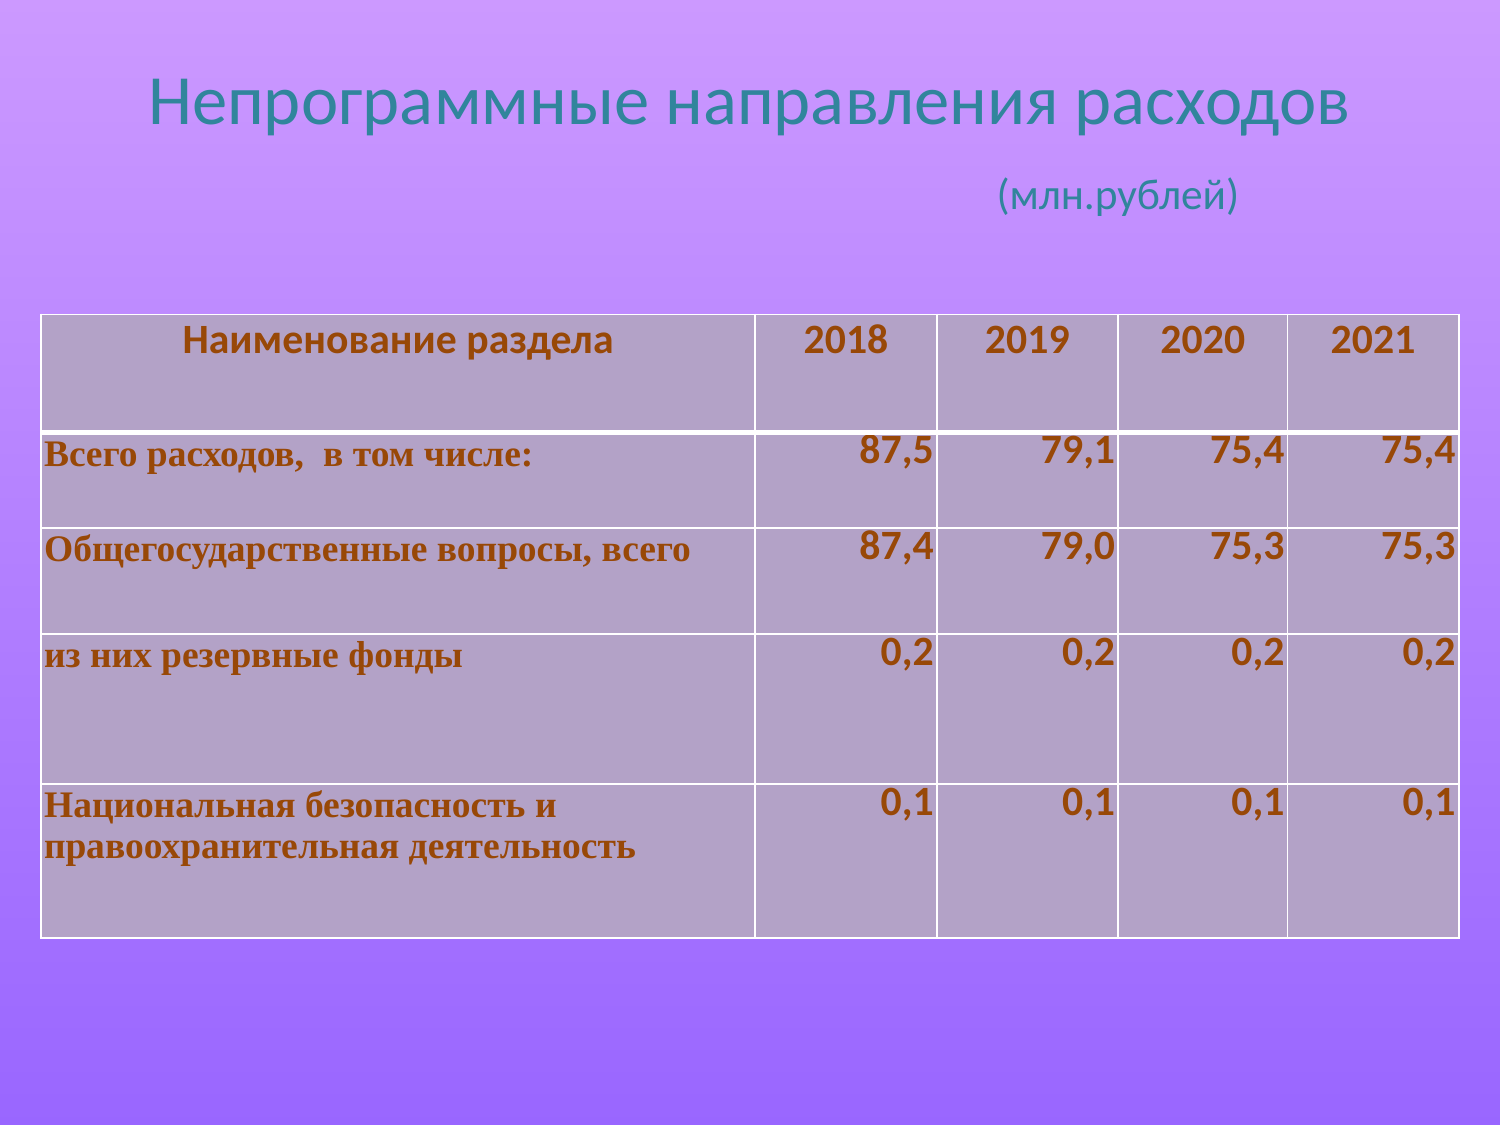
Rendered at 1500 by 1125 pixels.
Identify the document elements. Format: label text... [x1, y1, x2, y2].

table_header 2020 [1119, 315, 1287, 430]
table_header Наименование раздела [42, 315, 754, 430]
table_cell из них резервные фонды [42, 635, 754, 783]
table_cell 0,1 [1288, 785, 1458, 937]
table_cell 87,5 [756, 435, 936, 527]
table_cell Всего расходов, в том числе: [42, 435, 754, 527]
table_cell 75,3 [1288, 529, 1458, 633]
table_cell 0,2 [1288, 635, 1458, 783]
table_cell 0,2 [938, 635, 1117, 783]
table_cell 75,4 [1288, 435, 1458, 527]
table_cell 75,3 [1119, 529, 1287, 633]
table_header 2021 [1288, 315, 1458, 430]
table_cell 0,2 [1119, 635, 1287, 783]
title Непрограммные направления расходов (млн.рублей) [75, 45, 1425, 233]
table_cell 79,1 [938, 435, 1117, 527]
table_cell Общегосударственные вопросы, всего [42, 529, 754, 633]
table_cell 0,1 [1119, 785, 1287, 937]
table_cell 0,1 [938, 785, 1117, 937]
table_cell 0,1 [756, 785, 936, 937]
table_cell 87,4 [756, 529, 936, 633]
table_header 2019 [938, 315, 1117, 430]
table_cell 75,4 [1119, 435, 1287, 527]
table_cell Национальная безопасность и правоохранительная деятельность [42, 785, 754, 937]
table_header 2018 [756, 315, 936, 430]
table_cell 0,2 [756, 635, 936, 783]
table_cell 79,0 [938, 529, 1117, 633]
